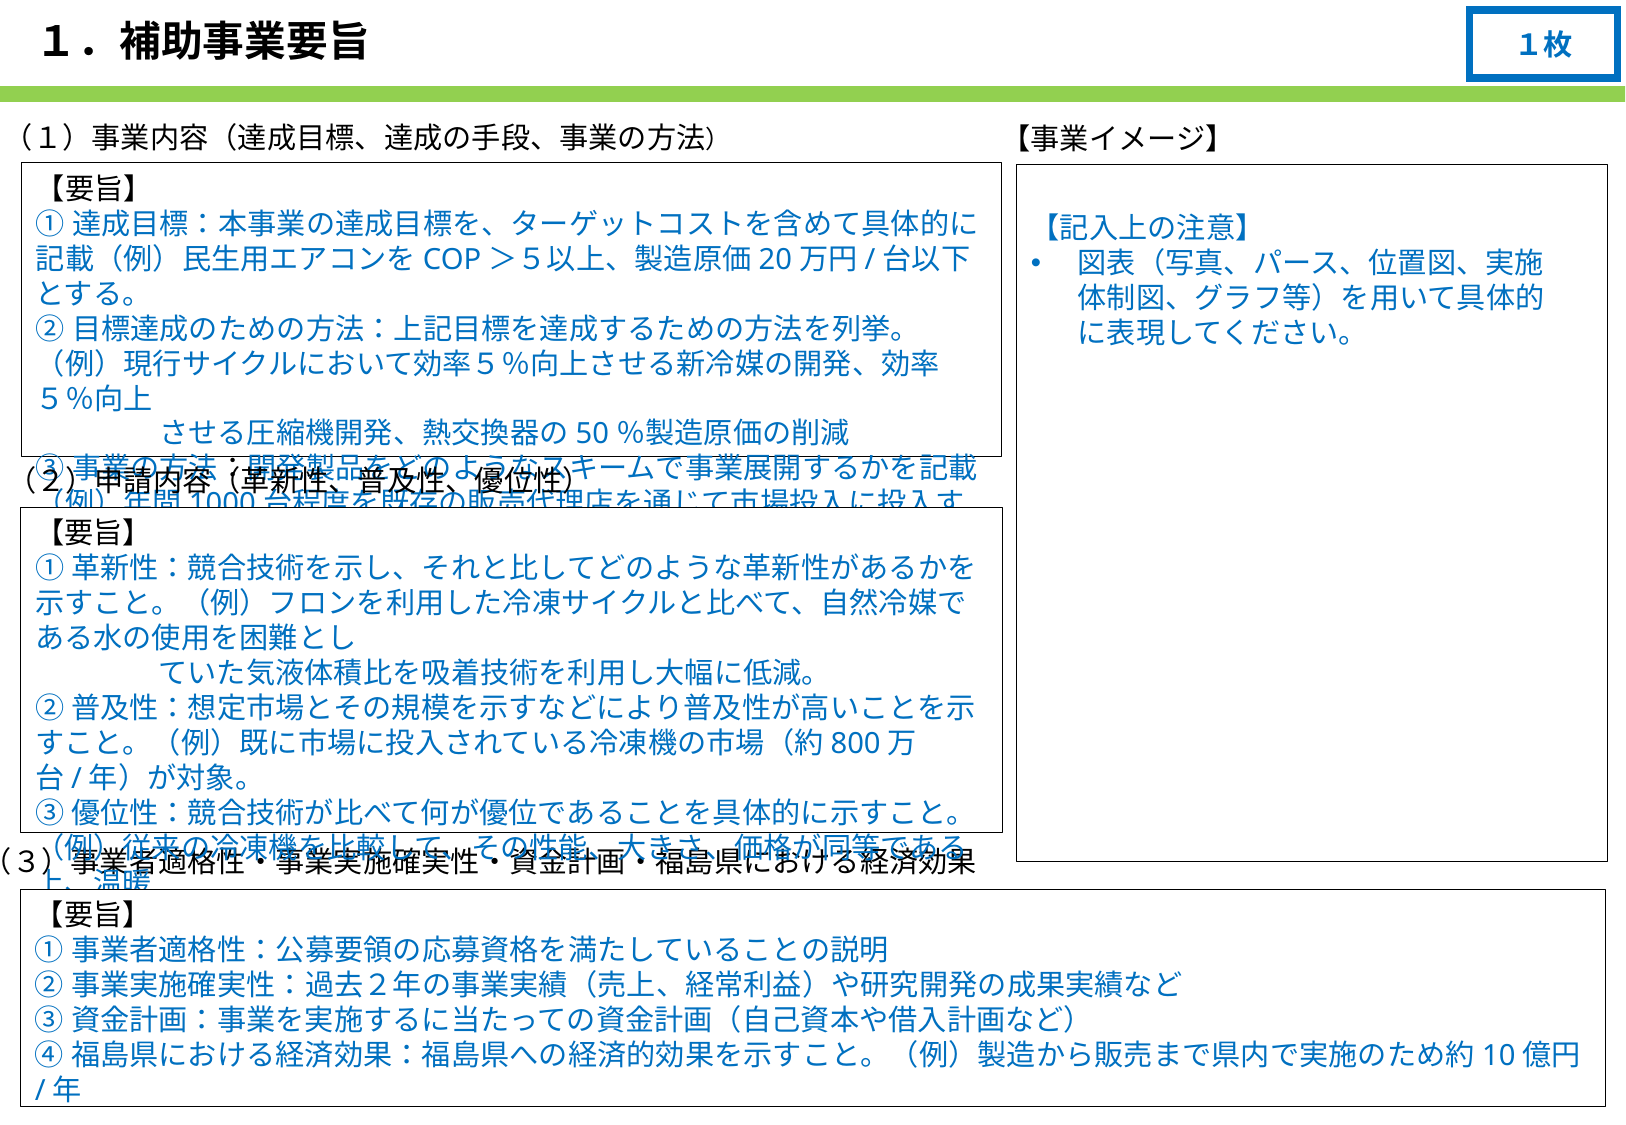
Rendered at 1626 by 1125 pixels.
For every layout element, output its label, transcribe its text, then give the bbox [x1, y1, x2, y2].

text_box 【要旨】 ①達成目標：本事業の達成目標を、ターゲットコストを含めて具体的に記載（例）民生用エアコンをCOP＞５以上、製造原価20万円/台以下とする。 ②目標達成のための方法：上記目標を達成するための方法を列挙。 （例）現行サイクルにおいて効率５％向上させる新冷媒の開発、効率５％向上 させる圧縮機開発、熱交換器の50％製造原価の削減 ③事業の方法：開発製品をどのようなスキームで事業展開するかを記載 （例）年間1000台程度を既存の販売代理店を通じて市場投入に投入する。 [21, 162, 1002, 457]
text_box （２）申請内容（革新性、普及性、優位性） [0, 454, 607, 505]
text_box （３）事業者適格性・事業実施確実性・資金計画・福島県における経済効果 [0, 835, 993, 886]
text_box 【要旨】 ①革新性：競合技術を示し、それと比してどのような革新性があるかを示すこと。（例）フロンを利用した冷凍サイクルと比べて、自然冷媒である水の使用を困難とし ていた気液体積比を吸着技術を利用し大幅に低減。 ②普及性：想定市場とその規模を示すなどにより普及性が高いことを示すこと。（例）既に市場に投入されている冷凍機の市場（約800万台/年）が対象。 ③優位性：競合技術が比べて何が優位であることを具体的に示すこと。 （例）従来の冷凍機を比較して、その性能、大きさ、価格が同等である上、温暖 化係数が０である冷媒を利用しているため他の競合機器より優位。 [20, 507, 1003, 833]
title １．補助事業要旨 [21, 7, 754, 70]
text_box 【要旨】 ①事業者適格性：公募要領の応募資格を満たしていることの説明 ②事業実施確実性：過去２年の事業実績（売上、経常利益）や研究開発の成果実績など ③資金計画：事業を実施するに当たっての資金計画（自己資本や借入計画など） ④福島県における経済効果：福島県への経済的効果を示すこと。（例）製造から販売まで県内で実施のため約10億円/年 [20, 889, 1605, 1106]
text_box １枚 [1469, 9, 1618, 79]
text_box 【事業イメージ】 [986, 112, 1250, 163]
text_box 【記入上の注意】 図表（写真、パース、位置図、実施体制図、グラフ等）を用いて具体的に表現してください。 [1015, 202, 1581, 350]
text_box [1016, 164, 1608, 861]
text_box （１）事業内容（達成目標、達成の手段、事業の方法） [0, 111, 746, 162]
